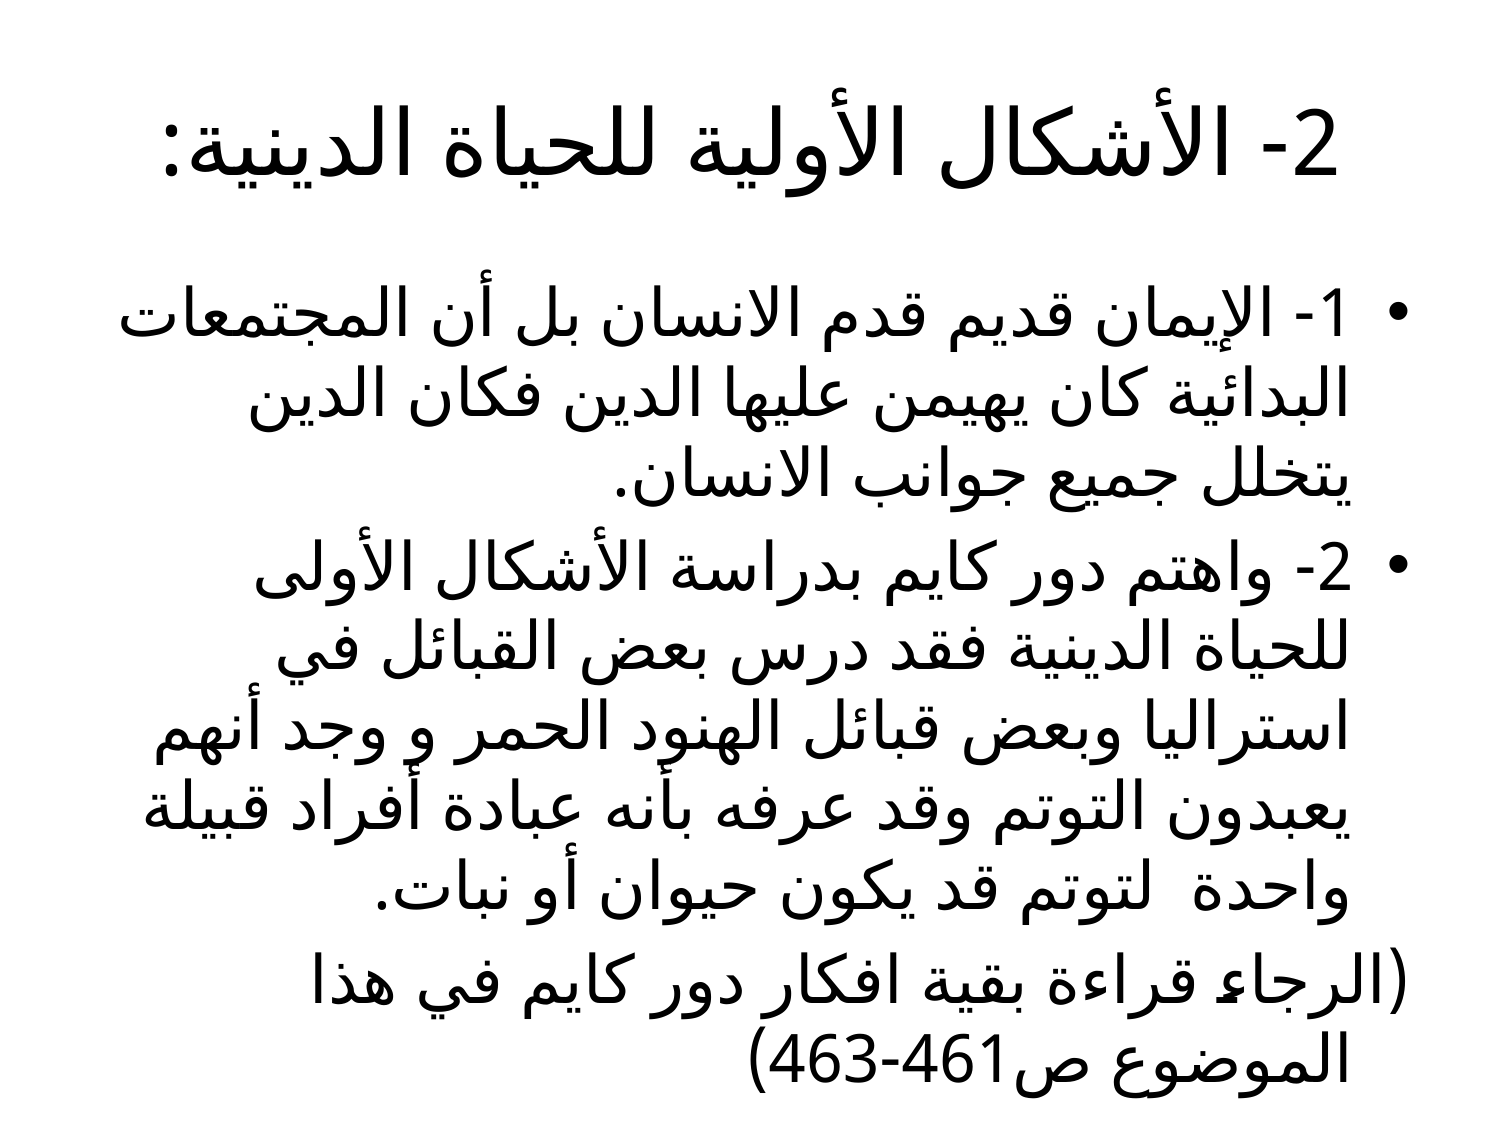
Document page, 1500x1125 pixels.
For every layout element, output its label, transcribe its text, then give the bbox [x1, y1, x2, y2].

title 2- الأشكال الأولية للحياة الدينية: [75, 45, 1425, 233]
list 1- الإيمان قديم قدم الانسان بل أن المجتمعات البدائية كان يهيمن عليها الدين فكان الدين يتخلل جميع جوانب الانسان. 2- واهتم دور كايم بدراسة الأشكال الأولى للحياة الدينية فقد درس بعض القبائل في استراليا وبعض قبائل الهنود الحمر و وجد أنهم يعبدون التوتم وقد عرفه بأنه عبادة أفراد قبيلة واحدة لتوتم قد يكون حيوان أو نبات. (الرجاء قراءة بقية افكار دور كايم في هذا الموضوع ص461-463) [75, 262, 1425, 1005]
